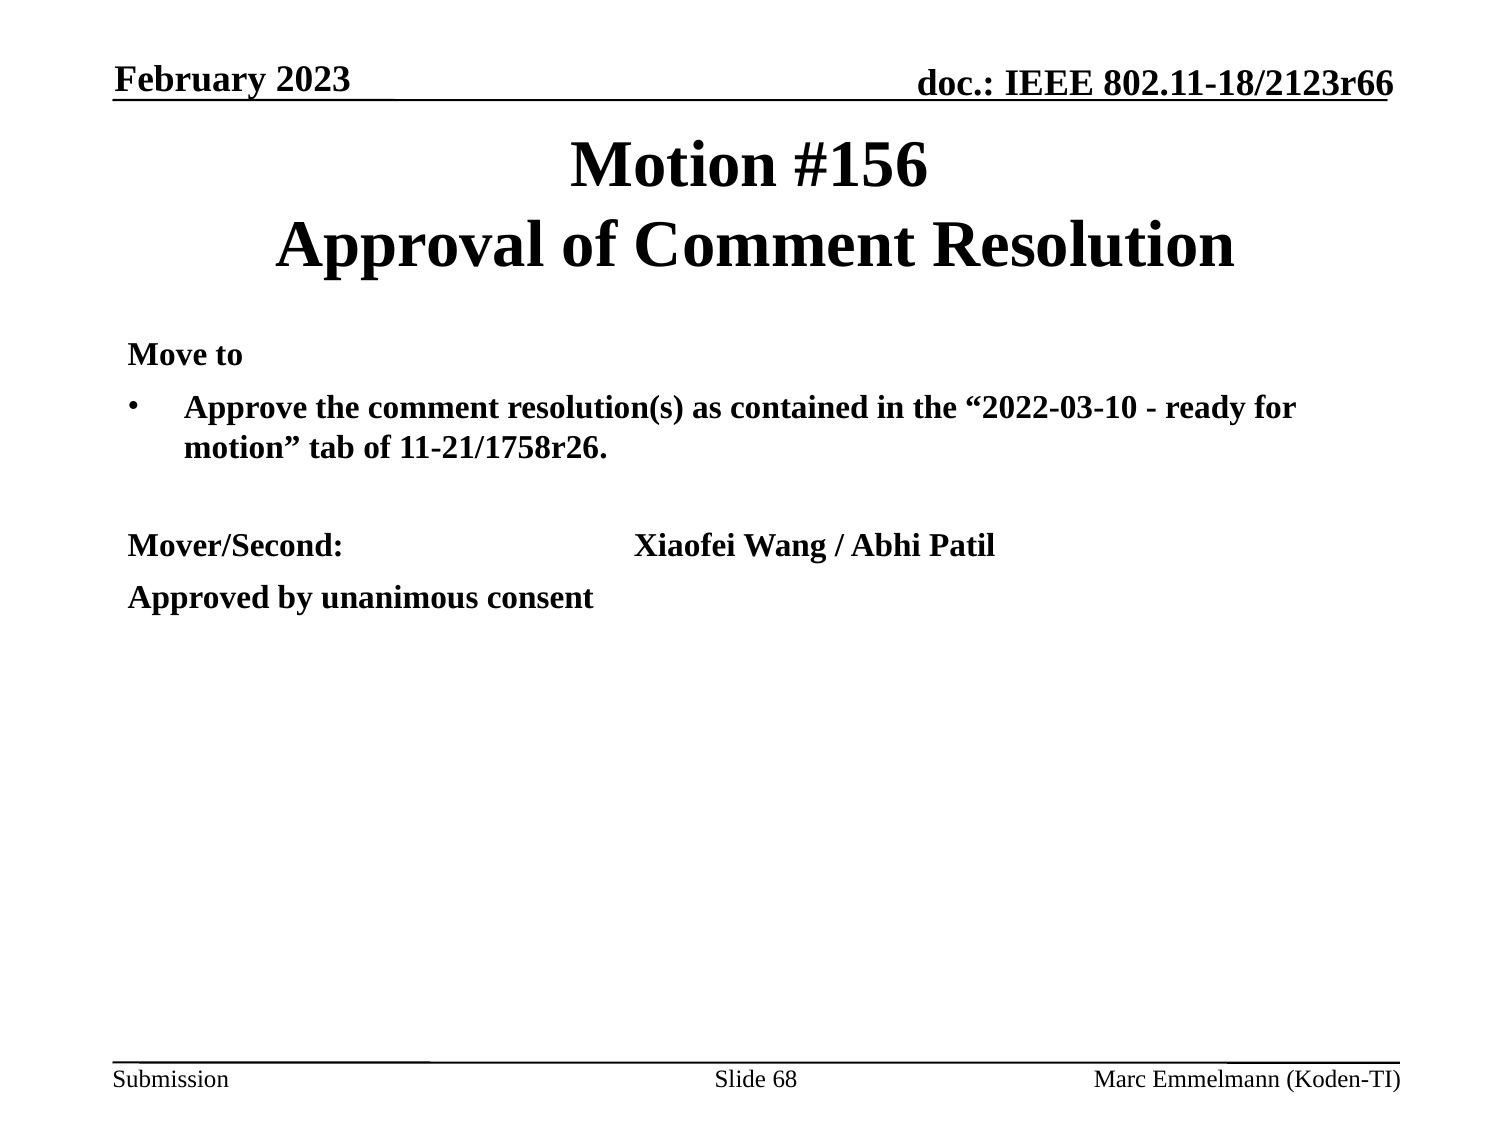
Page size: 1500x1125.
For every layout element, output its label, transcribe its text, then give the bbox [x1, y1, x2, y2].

slide_number Slide 68 [712, 1061, 800, 1123]
list Move to Approve the comment resolution(s) as contained in the “2022-03-10 - ready for motion” tab of 11-21/1758r26. Mover/Second: Xiaofei Wang / Abhi Patil Approved by unanimous consent [112, 324, 1388, 1000]
footer Marc Emmelmann (Koden-TI) [878, 1061, 1402, 1093]
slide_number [114, 54, 423, 100]
title Motion #156 Approval of Comment Resolution [112, 112, 1388, 288]
